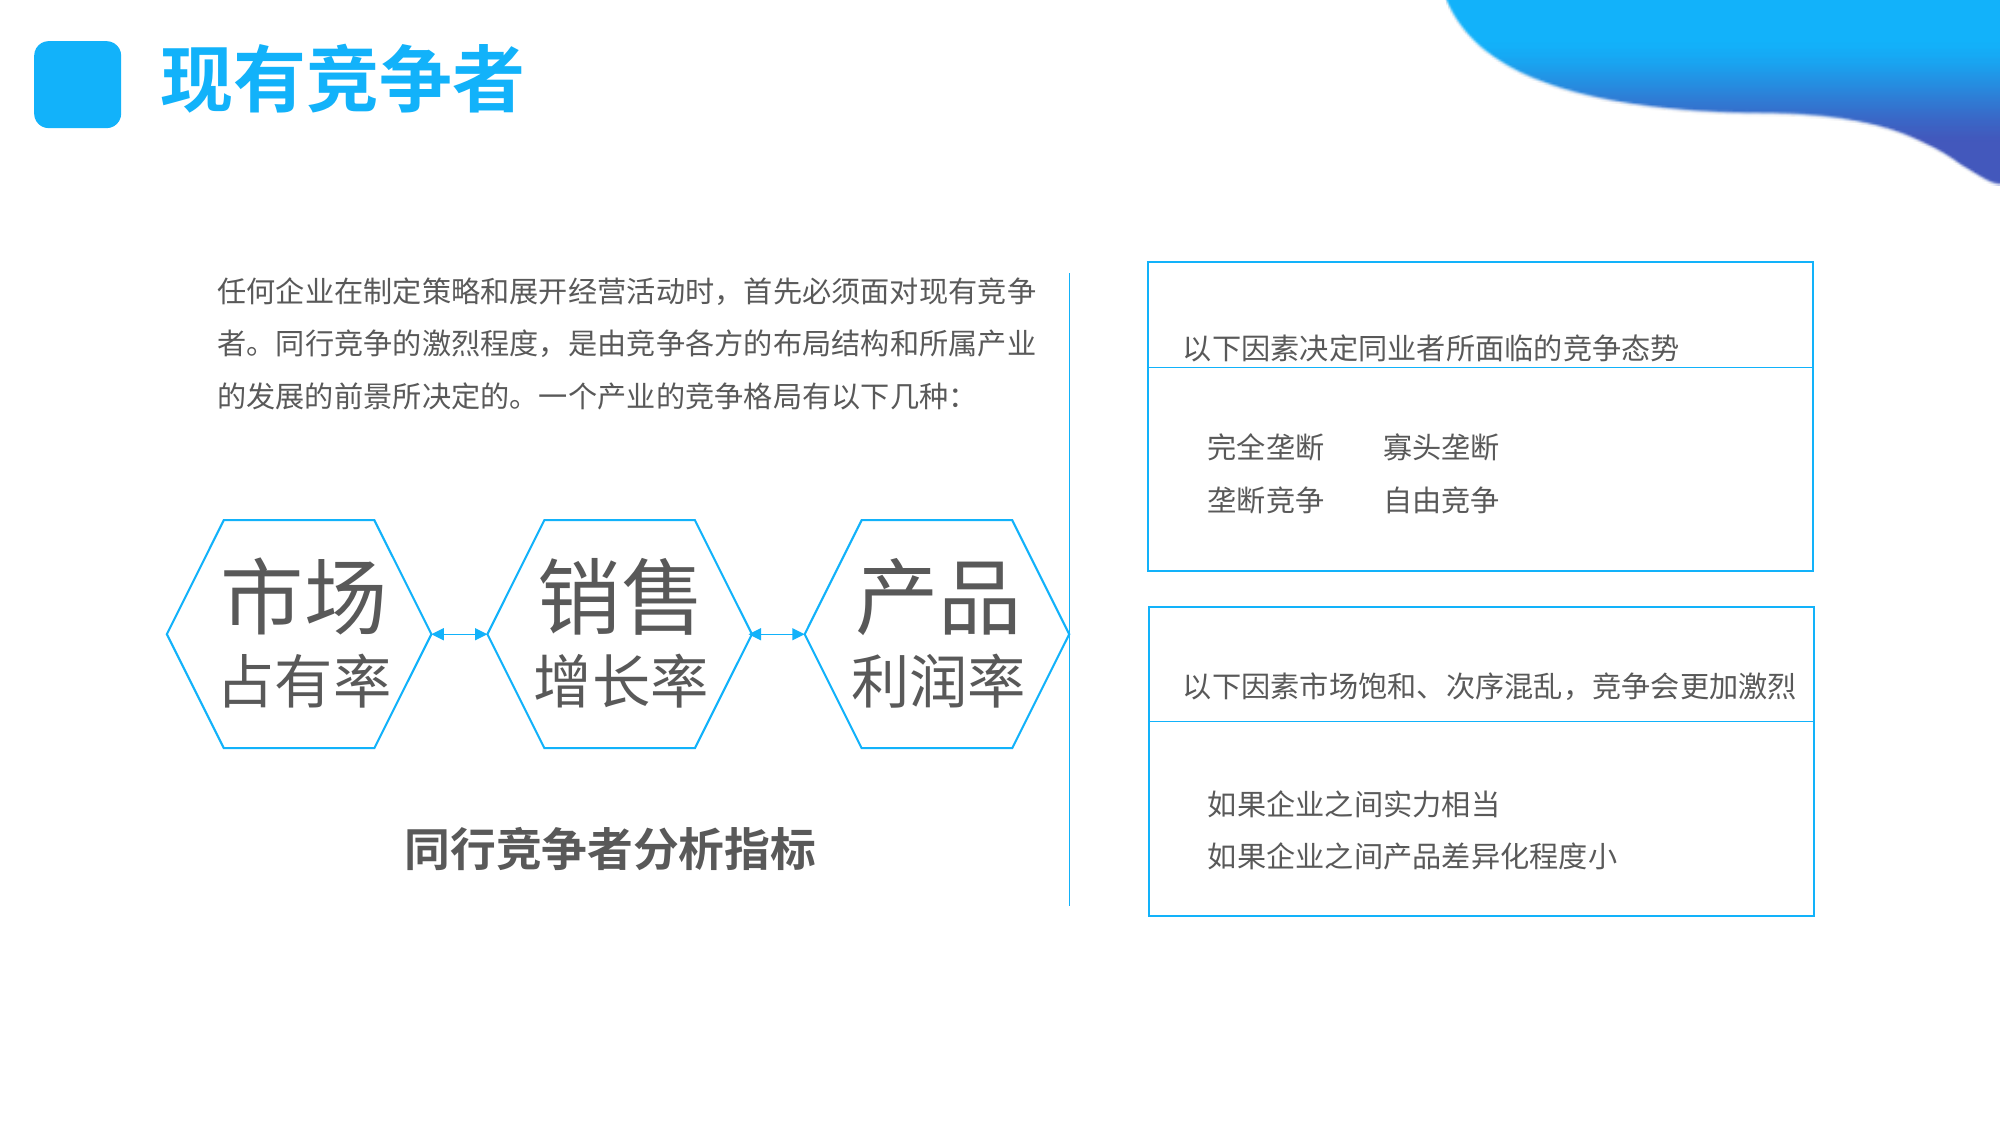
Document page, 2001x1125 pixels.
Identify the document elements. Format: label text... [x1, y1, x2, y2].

text_box 现有竞争者 [149, 28, 891, 128]
text_box 同行竞争者分析指标 [389, 785, 934, 883]
text_box 任何企业在制定策略和展开经营活动时，首先必须面对现有竞争者。同行竞争的激烈程度，是由竞争各方的布局结构和所属产业的发展的前景所决定的。一个产业的竞争格局有以下几种： [202, 248, 1070, 421]
picture [1445, 0, 2000, 186]
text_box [1134, 606, 1958, 916]
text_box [166, 520, 1070, 749]
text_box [1134, 262, 1814, 572]
